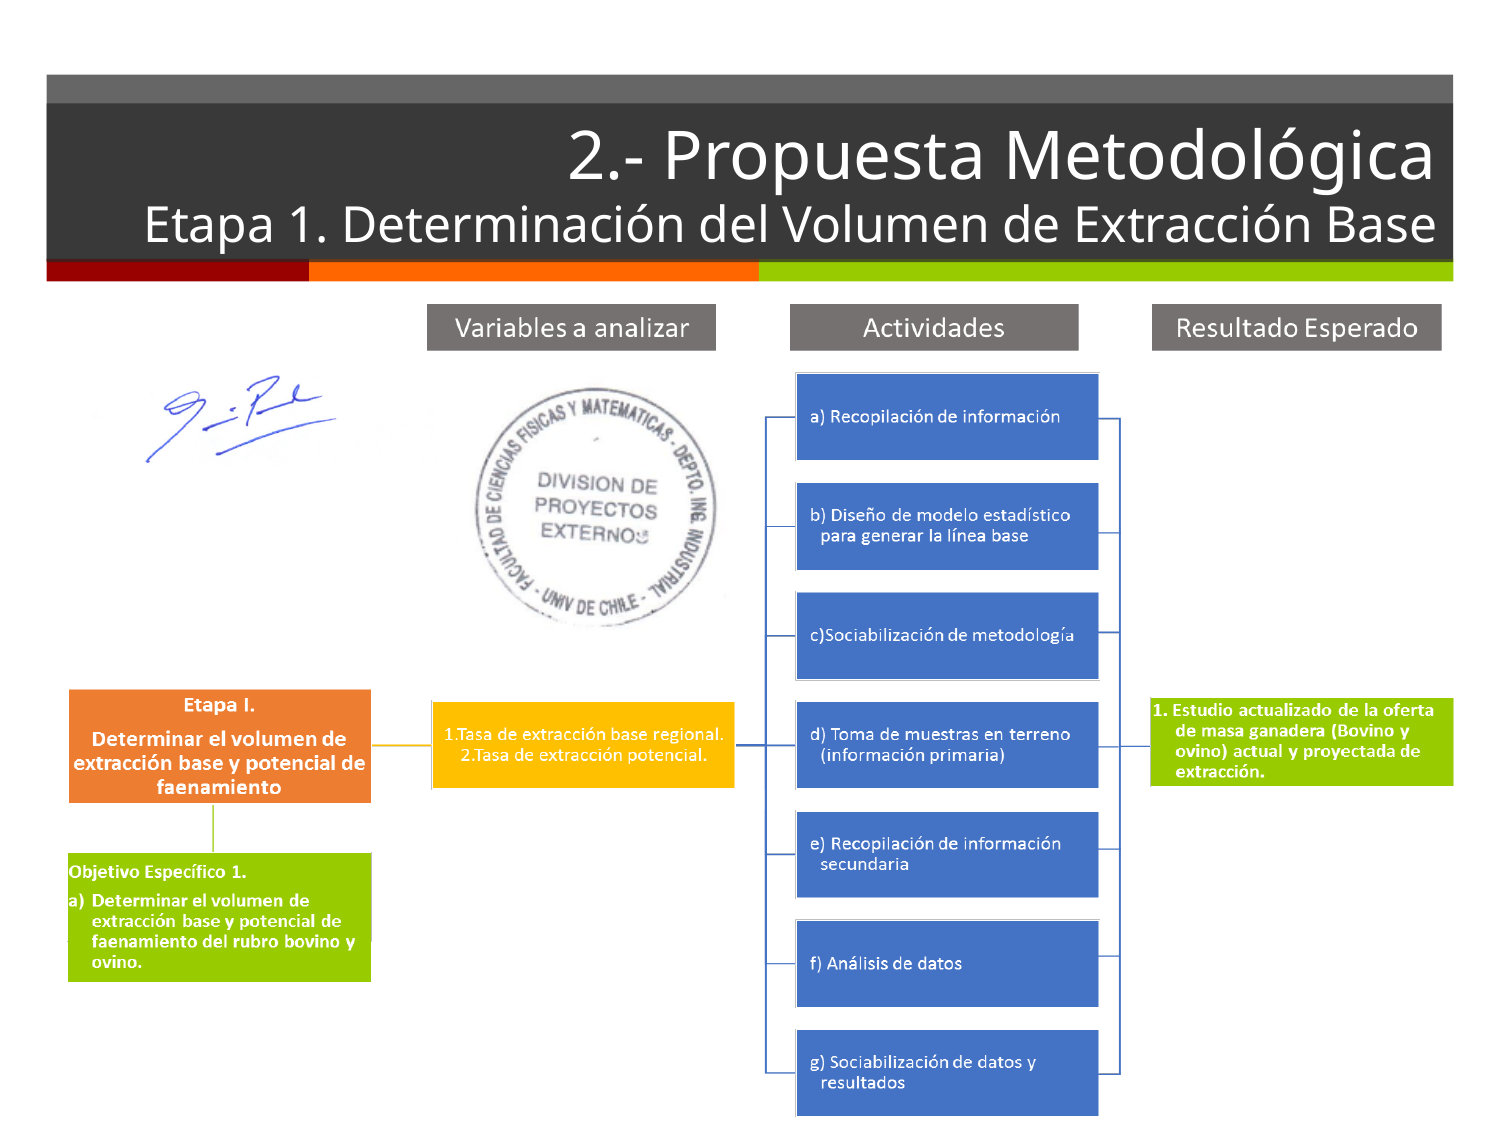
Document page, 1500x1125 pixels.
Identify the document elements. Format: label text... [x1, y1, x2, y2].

title 2.- Propuesta Metodológica Etapa 1. Determinación del Volumen de Extracción Base [46, 103, 1454, 263]
picture [17, 299, 1454, 1118]
